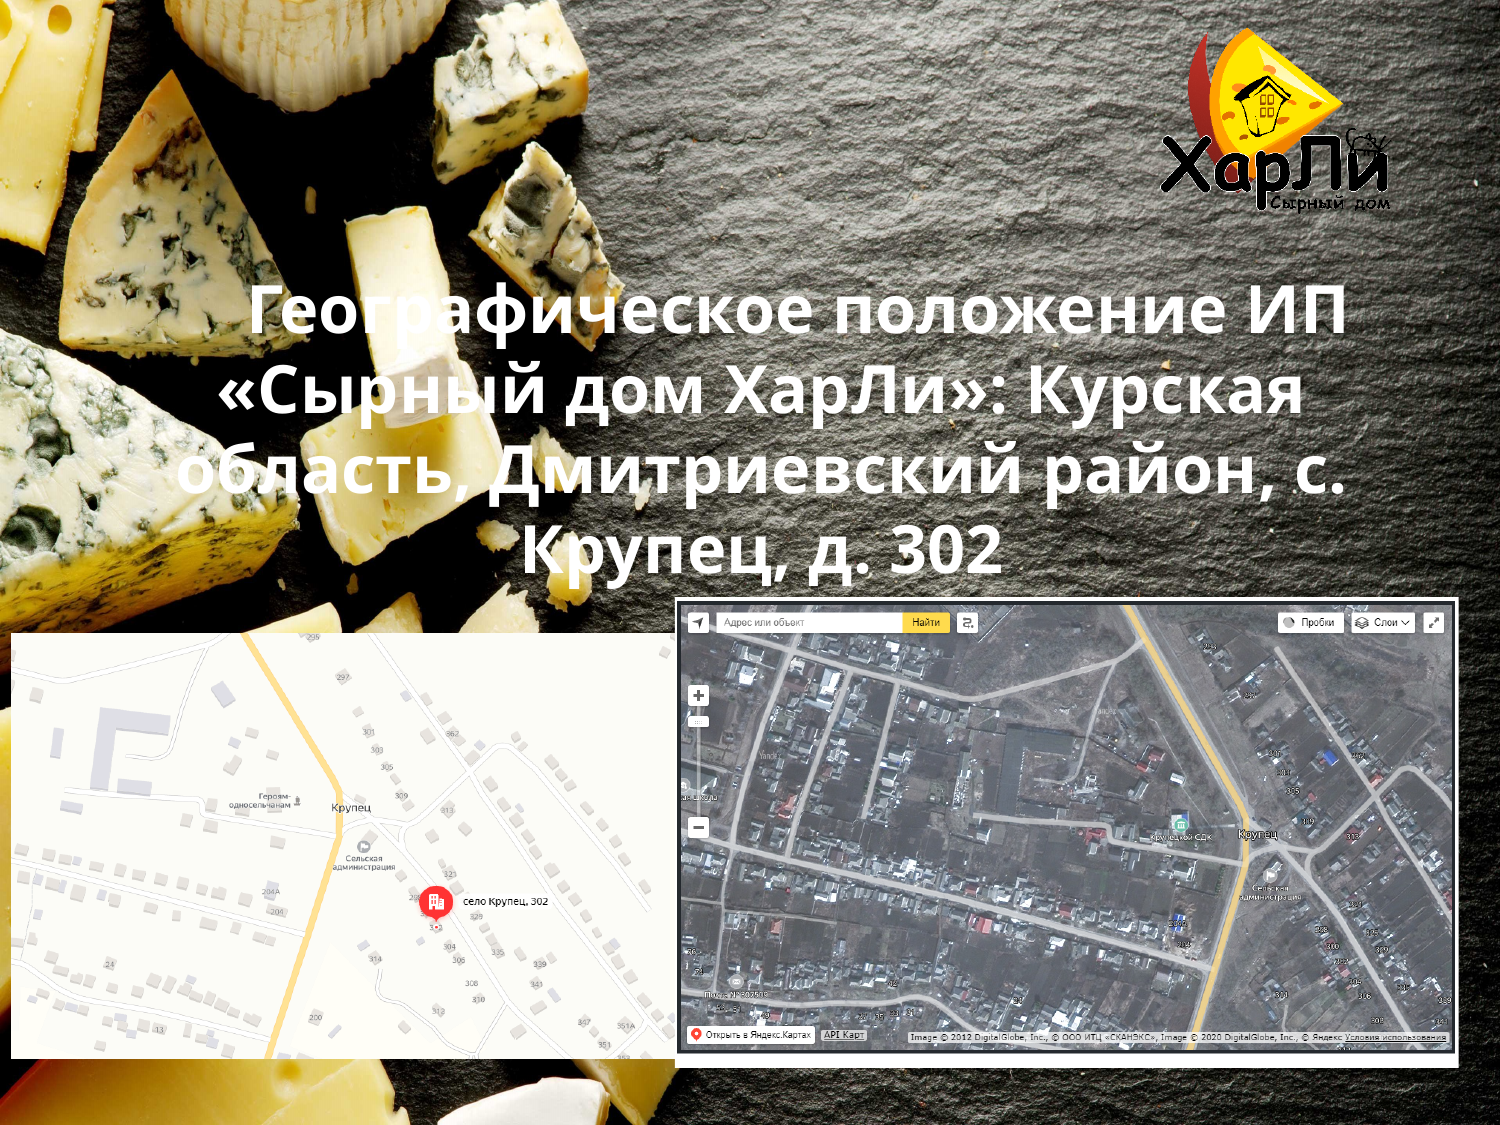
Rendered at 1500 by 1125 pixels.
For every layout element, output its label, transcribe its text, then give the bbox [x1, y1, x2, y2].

picture [0, 0, 1500, 1125]
text_box Географическое положение ИП «Сырный дом ХарЛи»: Курская область, Дмитриевский район, с. Крупец, д. 302 [64, 259, 1459, 631]
